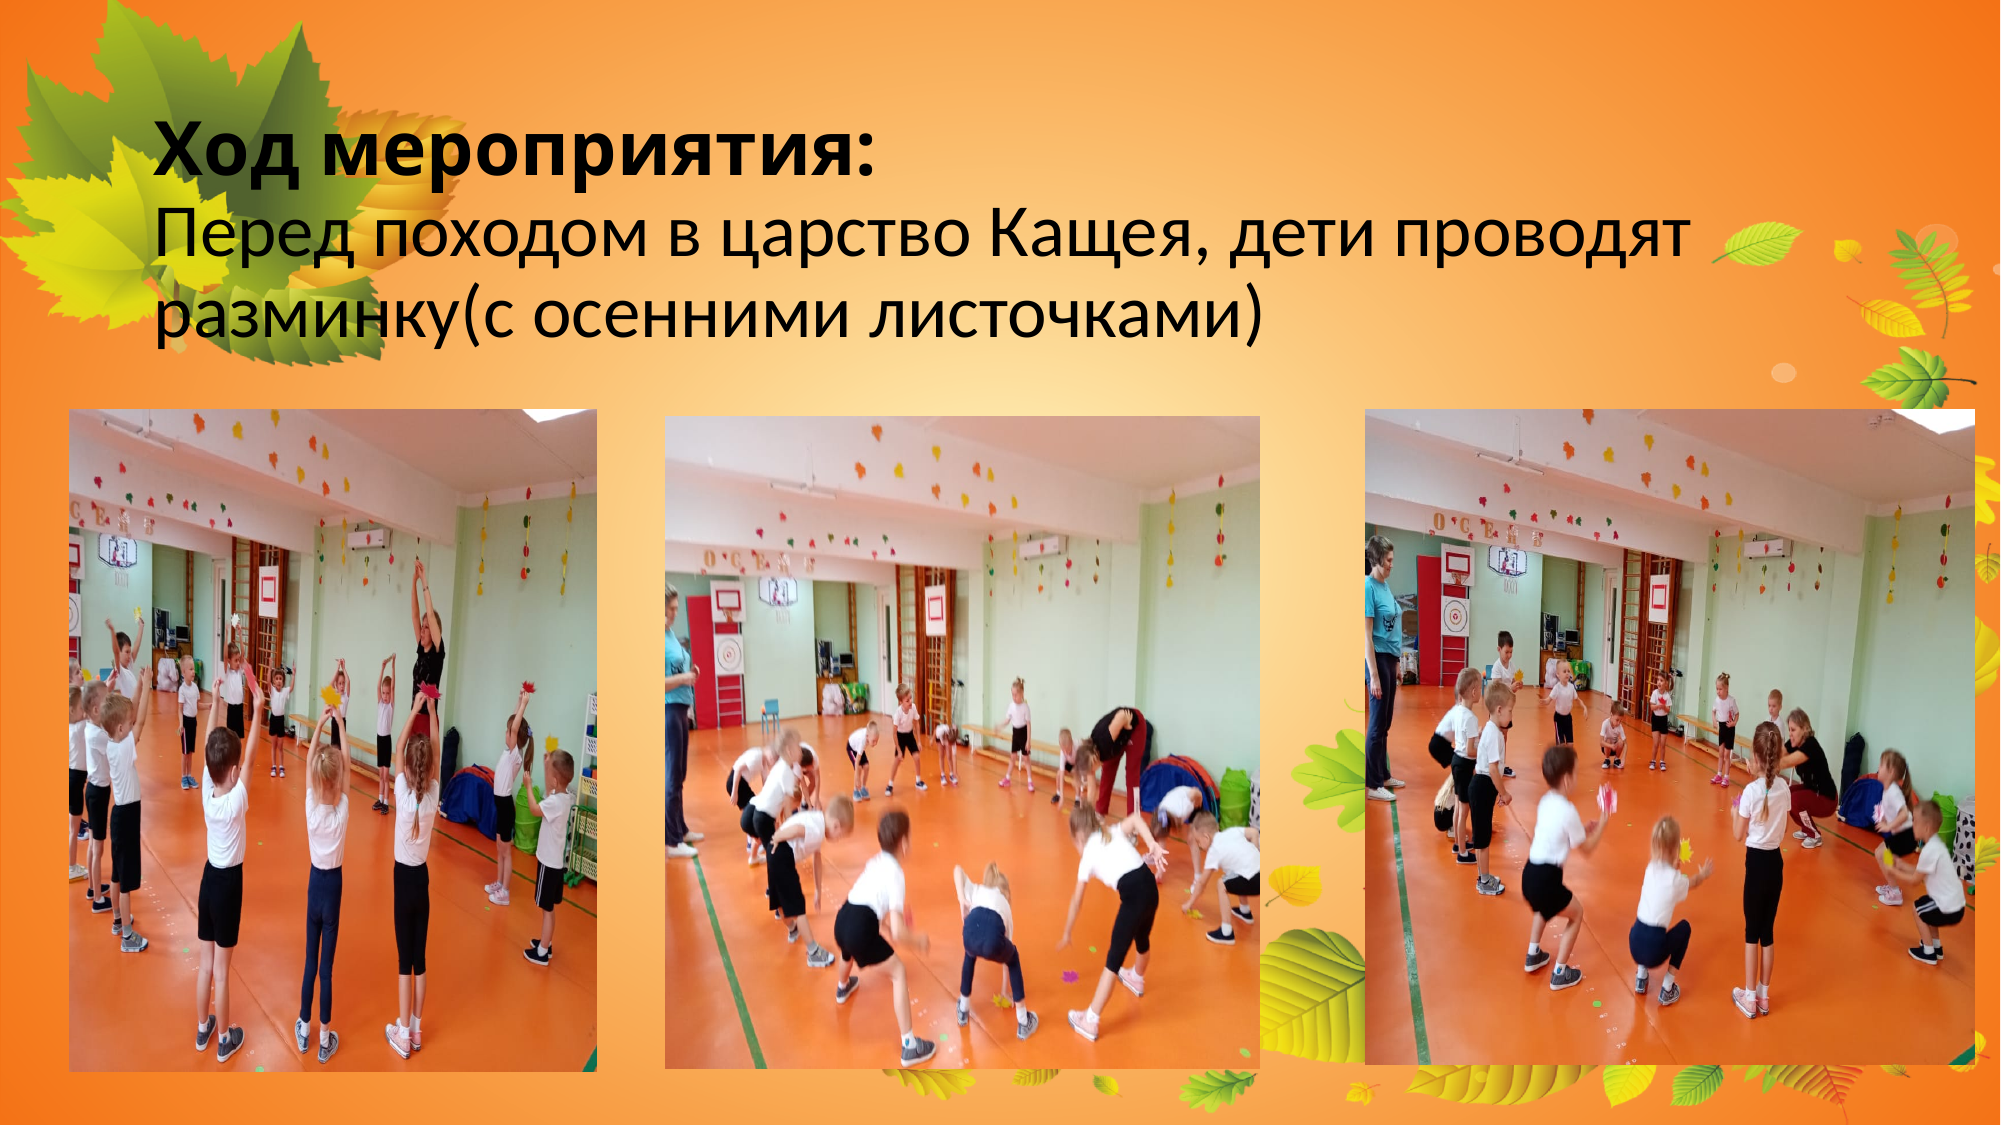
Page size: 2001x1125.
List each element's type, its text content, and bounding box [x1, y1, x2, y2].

picture [0, 0, 2001, 1125]
picture [664, 416, 1260, 1069]
title Ход мероприятия: Перед походом в царство Кащея, дети проводят разминку(с осенними листочками) [138, 0, 1902, 1099]
